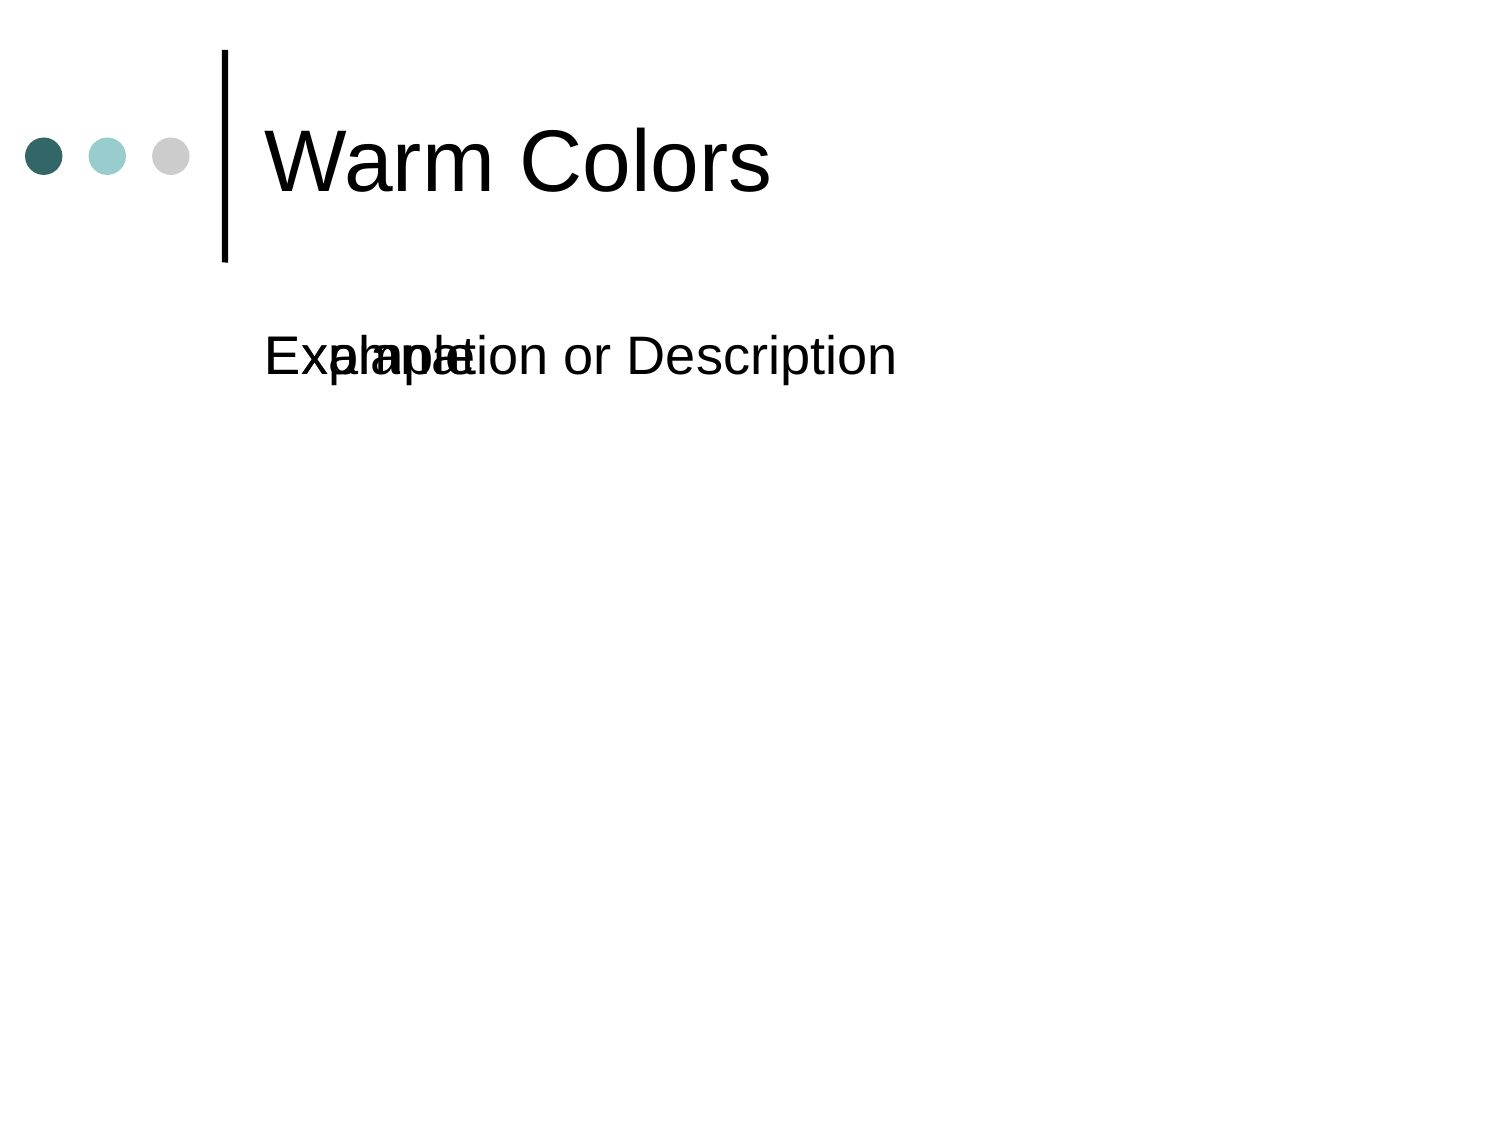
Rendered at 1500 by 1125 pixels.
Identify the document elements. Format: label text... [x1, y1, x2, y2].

title Warm Colors [249, 30, 1401, 282]
list Example [249, 312, 1401, 988]
